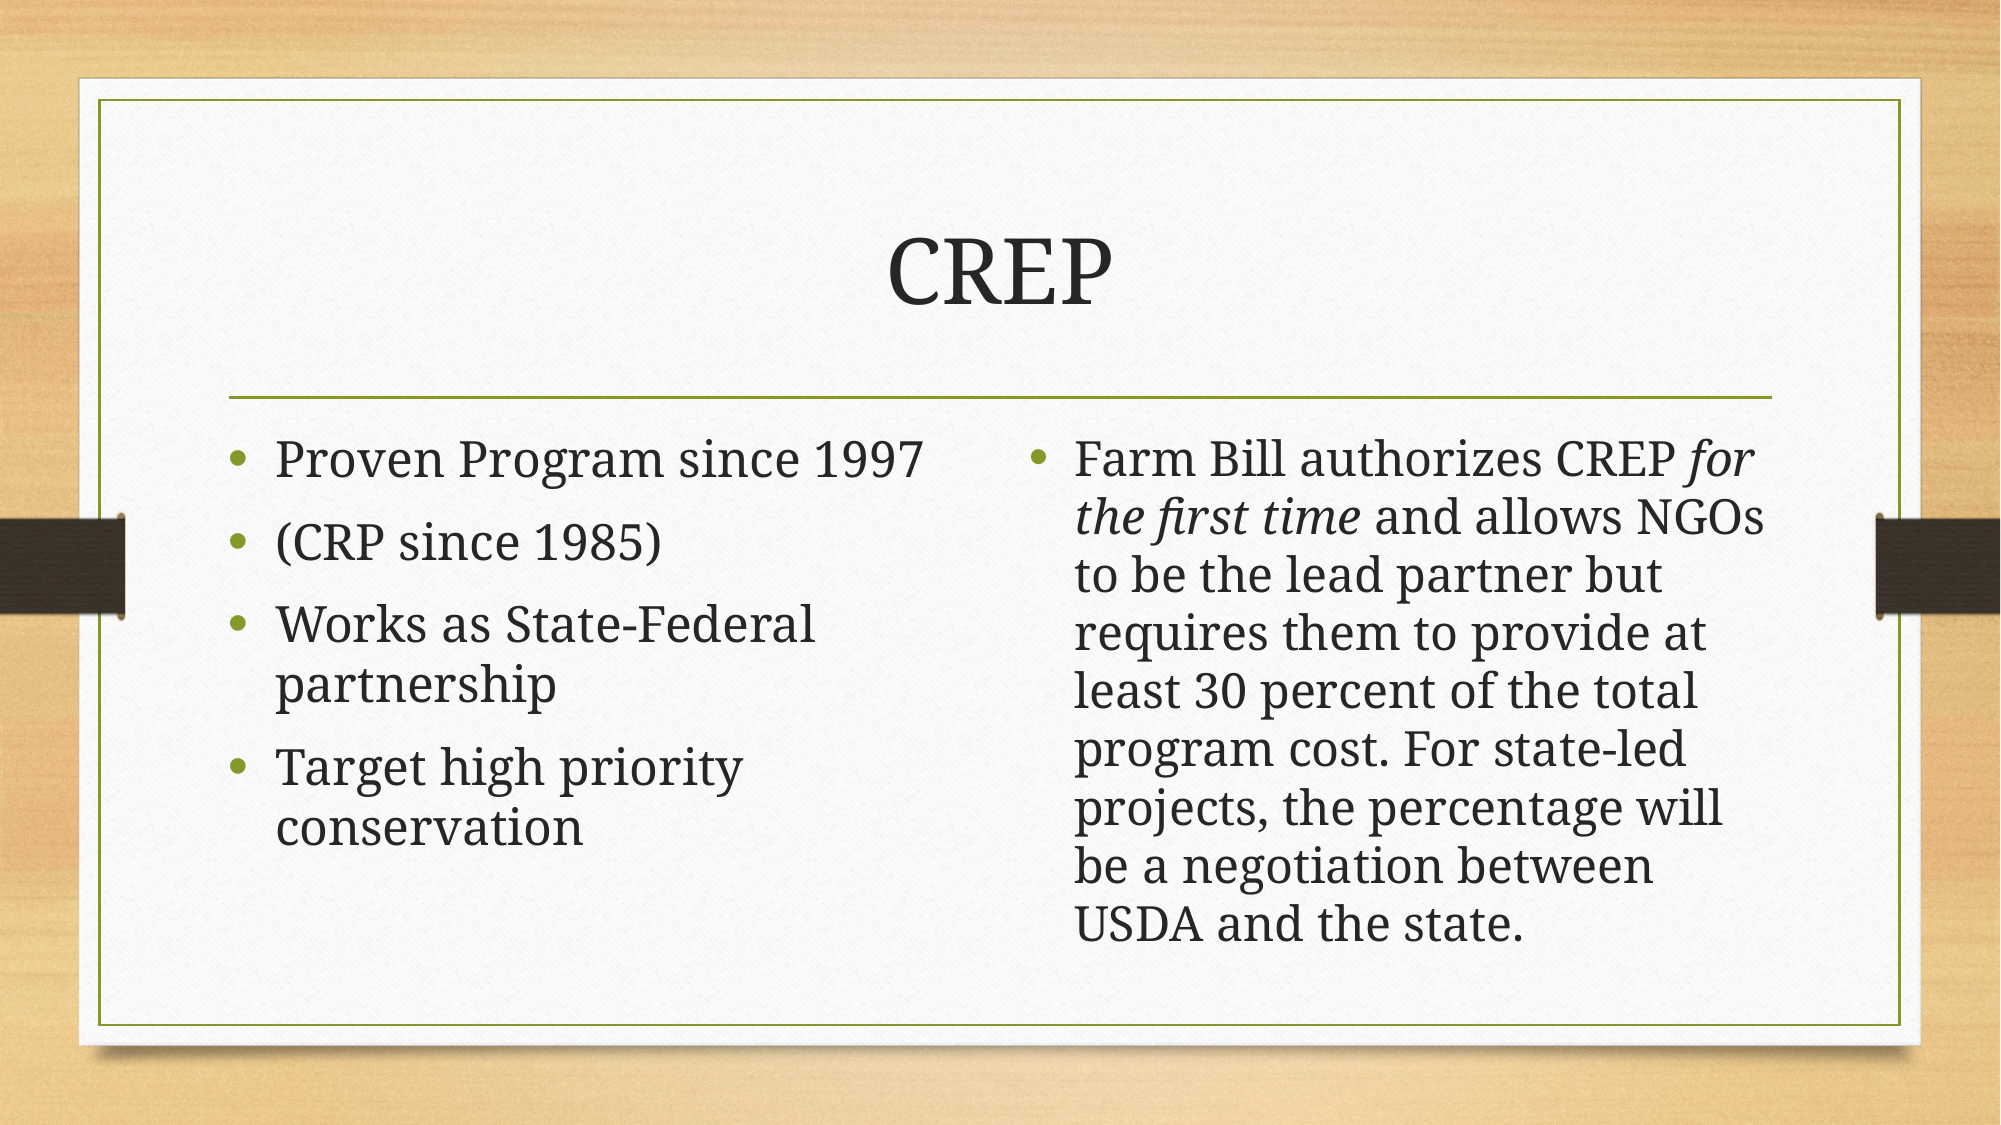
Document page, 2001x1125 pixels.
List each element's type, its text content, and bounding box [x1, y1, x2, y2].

list Farm Bill authorizes CREP for the first time and allows NGOs to be the lead partner but requires them to provide at least 30 percent of the total program cost. For state-led projects, the percentage will be a negotiation between USDA and the state. [1013, 420, 1788, 963]
list Proven Program since 1997 (CRP since 1985) Works as State-Federal partnership Target high priority conservation [213, 420, 987, 963]
picture [0, 0, 2001, 1125]
title CREP [212, 161, 1788, 375]
